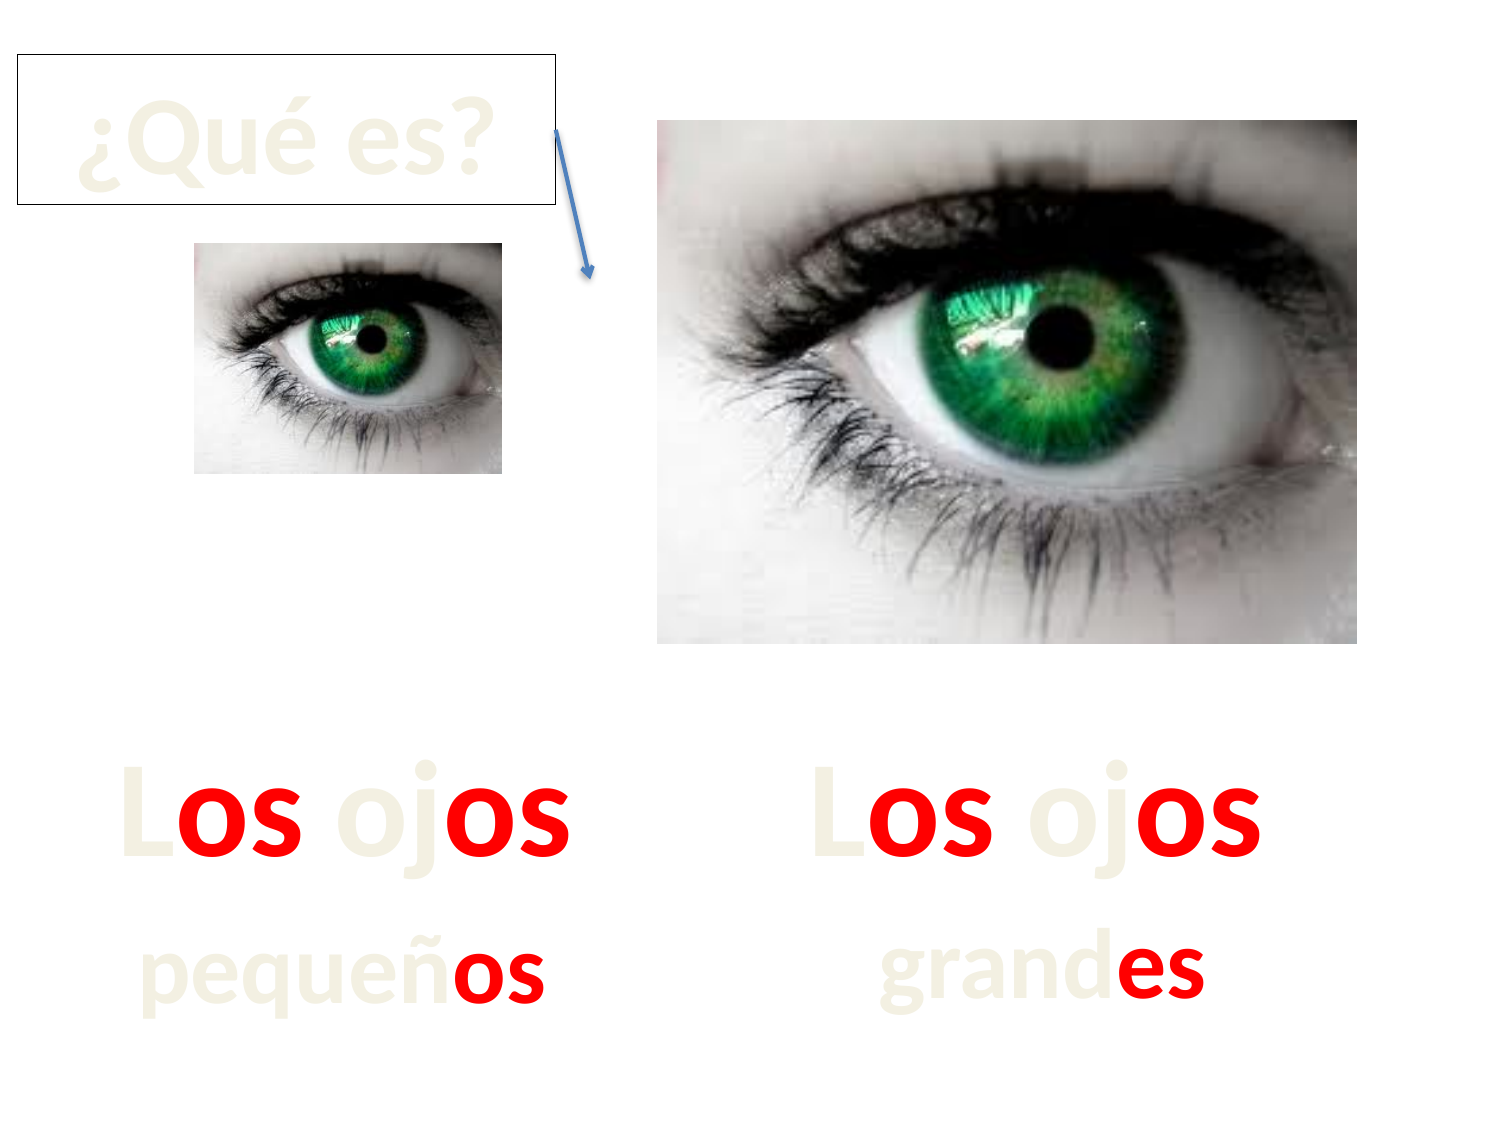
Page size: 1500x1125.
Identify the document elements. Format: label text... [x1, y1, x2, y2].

picture [657, 120, 1358, 645]
text_box ¿Qué es? [17, 54, 556, 205]
text_box Los ojos [103, 711, 587, 892]
picture [194, 243, 503, 475]
text_box pequeños [122, 896, 562, 1031]
text_box Los ojos [794, 711, 1278, 892]
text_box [555, 130, 591, 280]
text_box grandes [864, 891, 1222, 1026]
